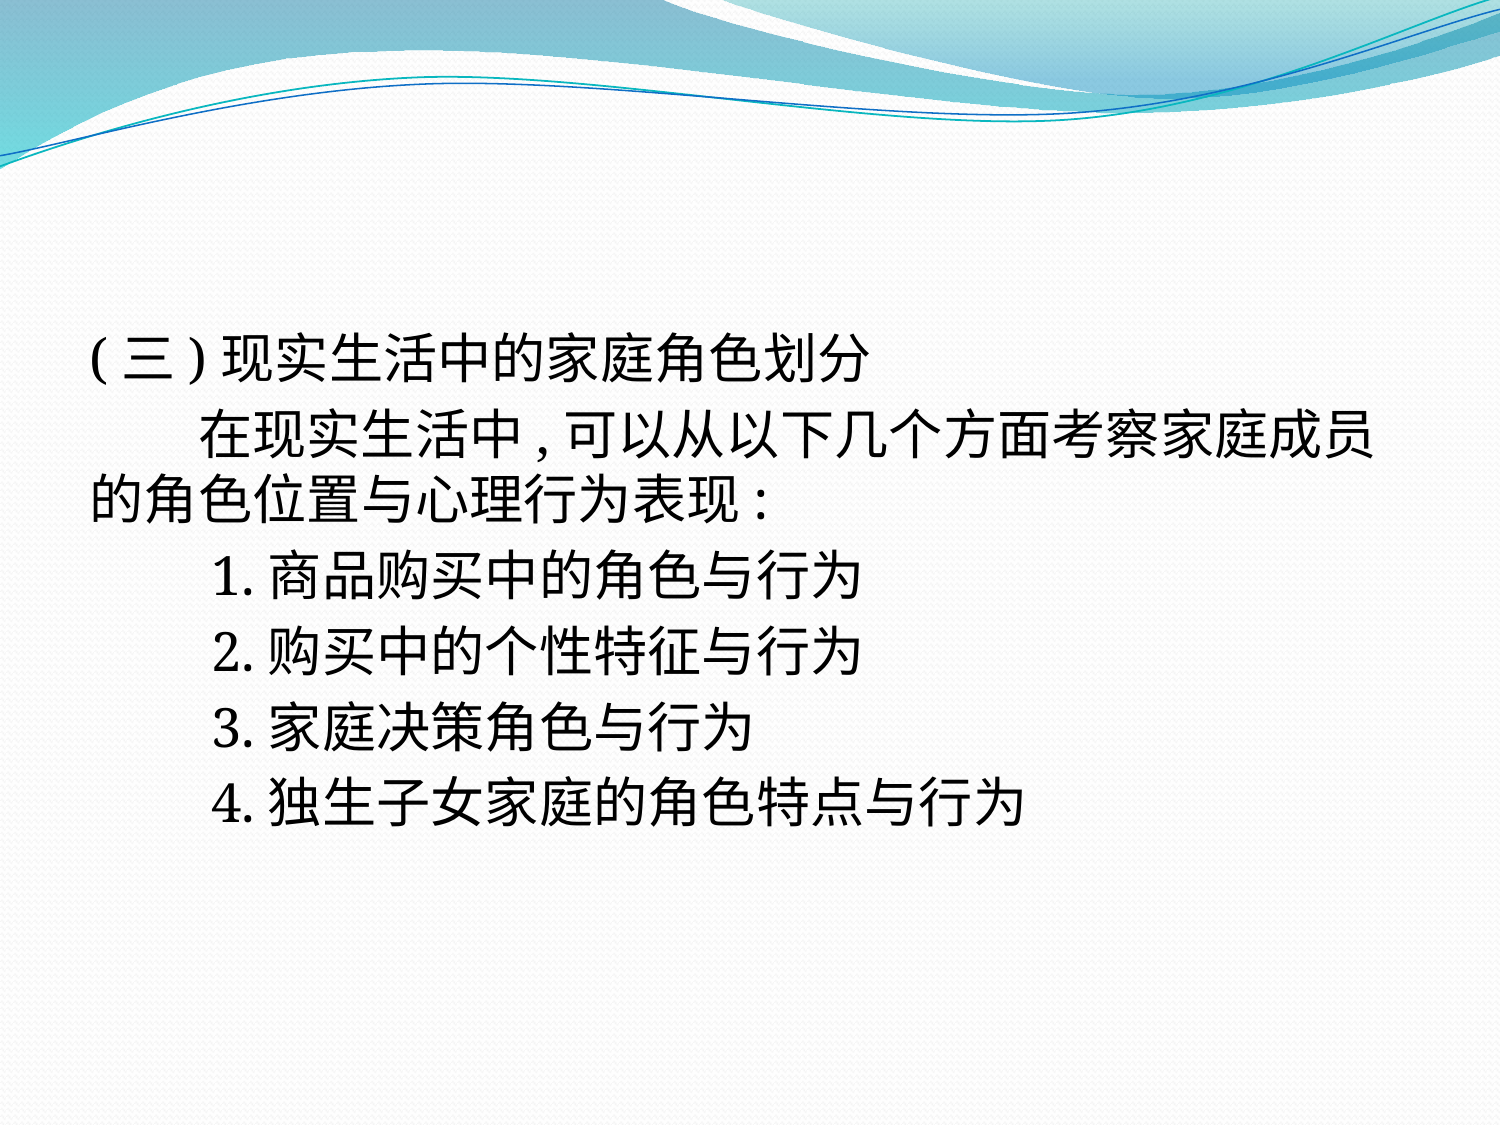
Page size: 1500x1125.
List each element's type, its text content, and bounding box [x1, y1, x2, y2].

list (三)现实生活中的家庭角色划分 在现实生活中,可以从以下几个方面考察家庭成员的角色位置与心理行为表现: 1.商品购买中的角色与行为 2.购买中的个性特征与行为 3.家庭决策角色与行为 4.独生子女家庭的角色特点与行为 [75, 317, 1425, 1038]
